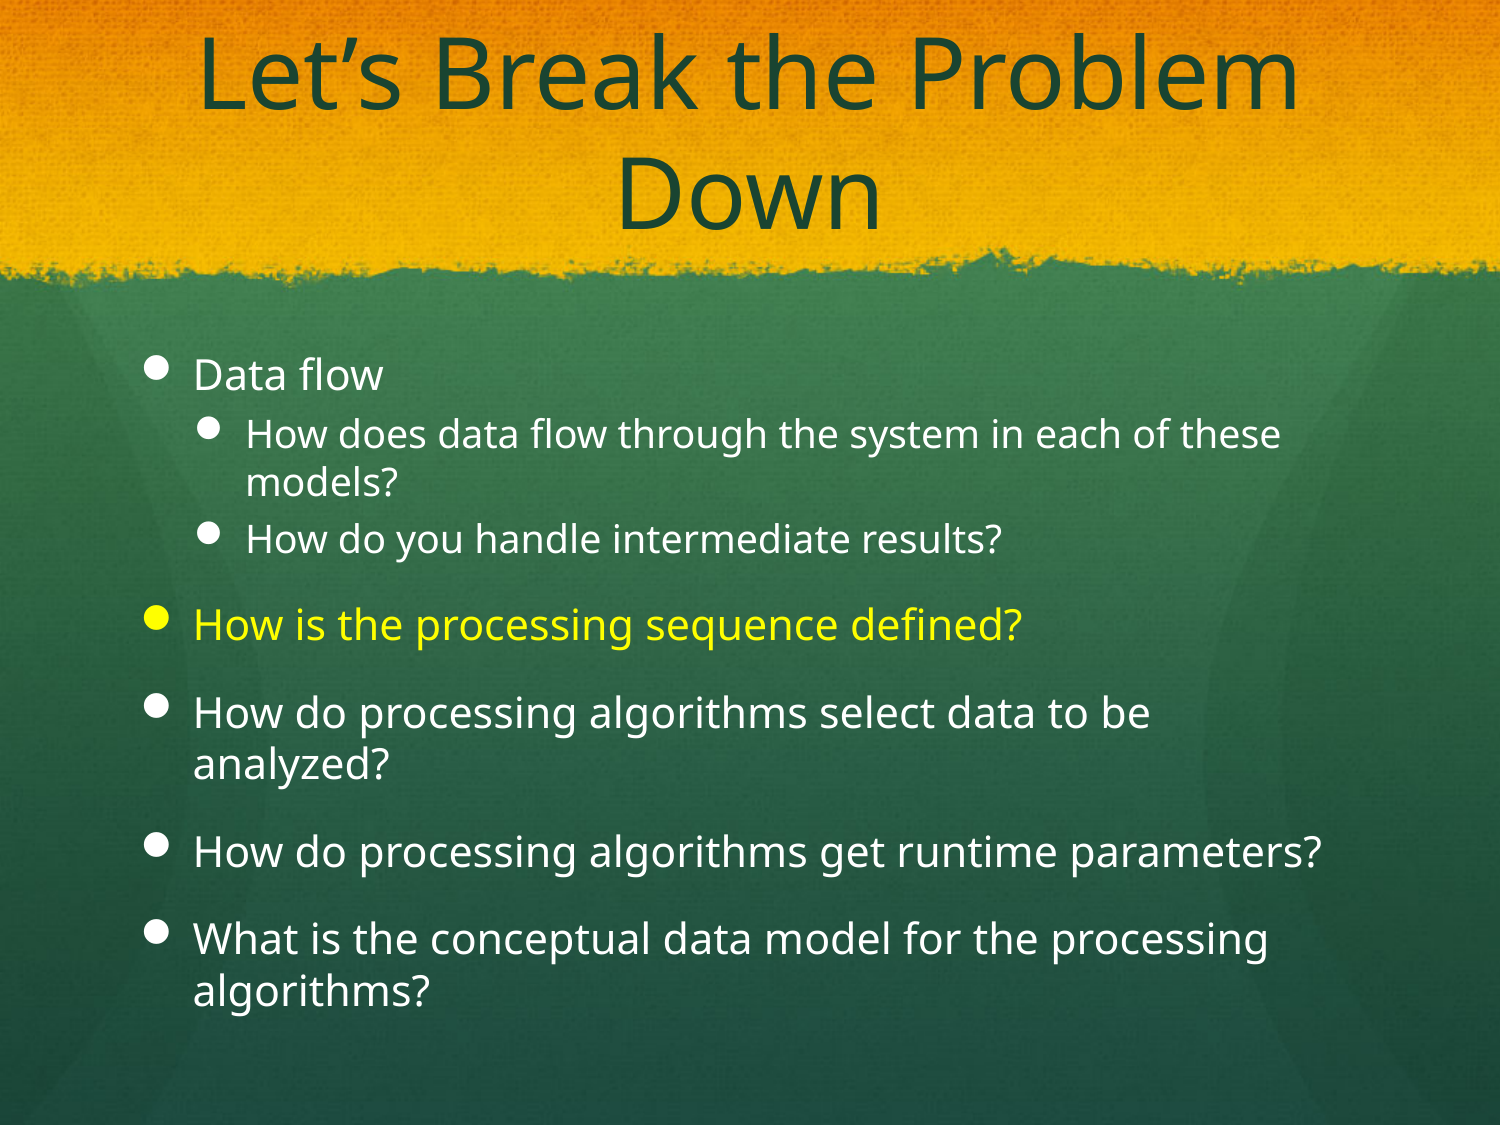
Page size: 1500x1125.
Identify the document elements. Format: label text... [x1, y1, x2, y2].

list Data flow How does data flow through the system in each of these models? How do you handle intermediate results? How is the processing sequence defined? How do processing algorithms select data to be analyzed? How do processing algorithms get runtime parameters? What is the conceptual data model for the processing algorithms? [125, 339, 1375, 1026]
picture [0, 0, 1500, 1125]
title Let’s Break the Problem Down [125, 13, 1375, 246]
